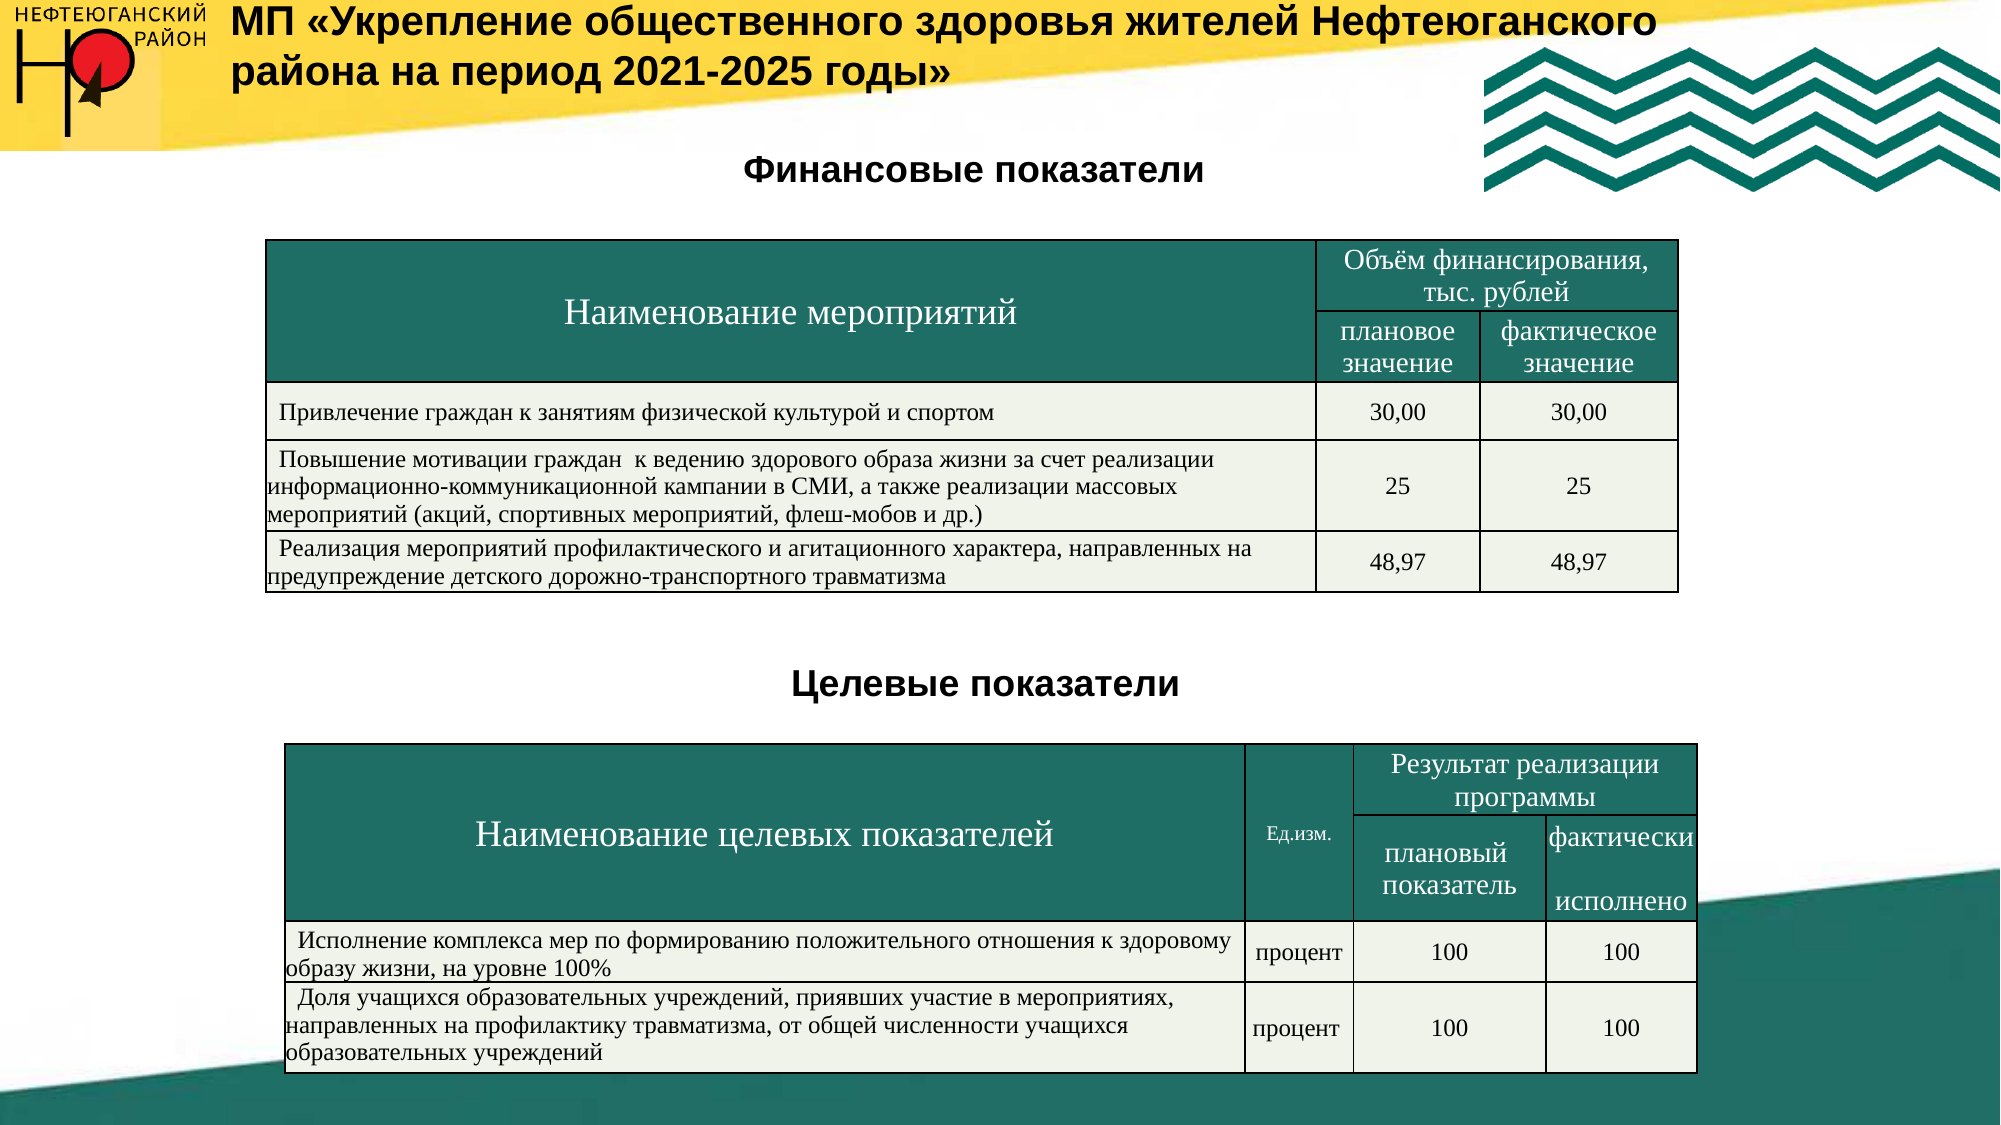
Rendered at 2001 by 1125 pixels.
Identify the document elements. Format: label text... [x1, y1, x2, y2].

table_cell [1481, 312, 1677, 381]
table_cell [267, 441, 1315, 530]
text_box Целевые показатели [776, 651, 1206, 712]
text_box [0, 727, 2000, 1125]
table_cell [1481, 383, 1677, 439]
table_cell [1317, 441, 1479, 530]
table_header Наименование мероприятий [267, 241, 1315, 381]
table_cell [1317, 383, 1479, 439]
picture [0, 0, 2000, 192]
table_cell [267, 383, 1315, 439]
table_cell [267, 532, 1315, 591]
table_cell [1481, 441, 1677, 530]
text_box Финансовые показатели [728, 163, 1220, 198]
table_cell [1317, 532, 1479, 591]
table_cell плановое значение [1317, 312, 1479, 381]
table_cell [1481, 532, 1677, 591]
table_header Объём финансирования, тыс. рублей [1317, 241, 1677, 310]
